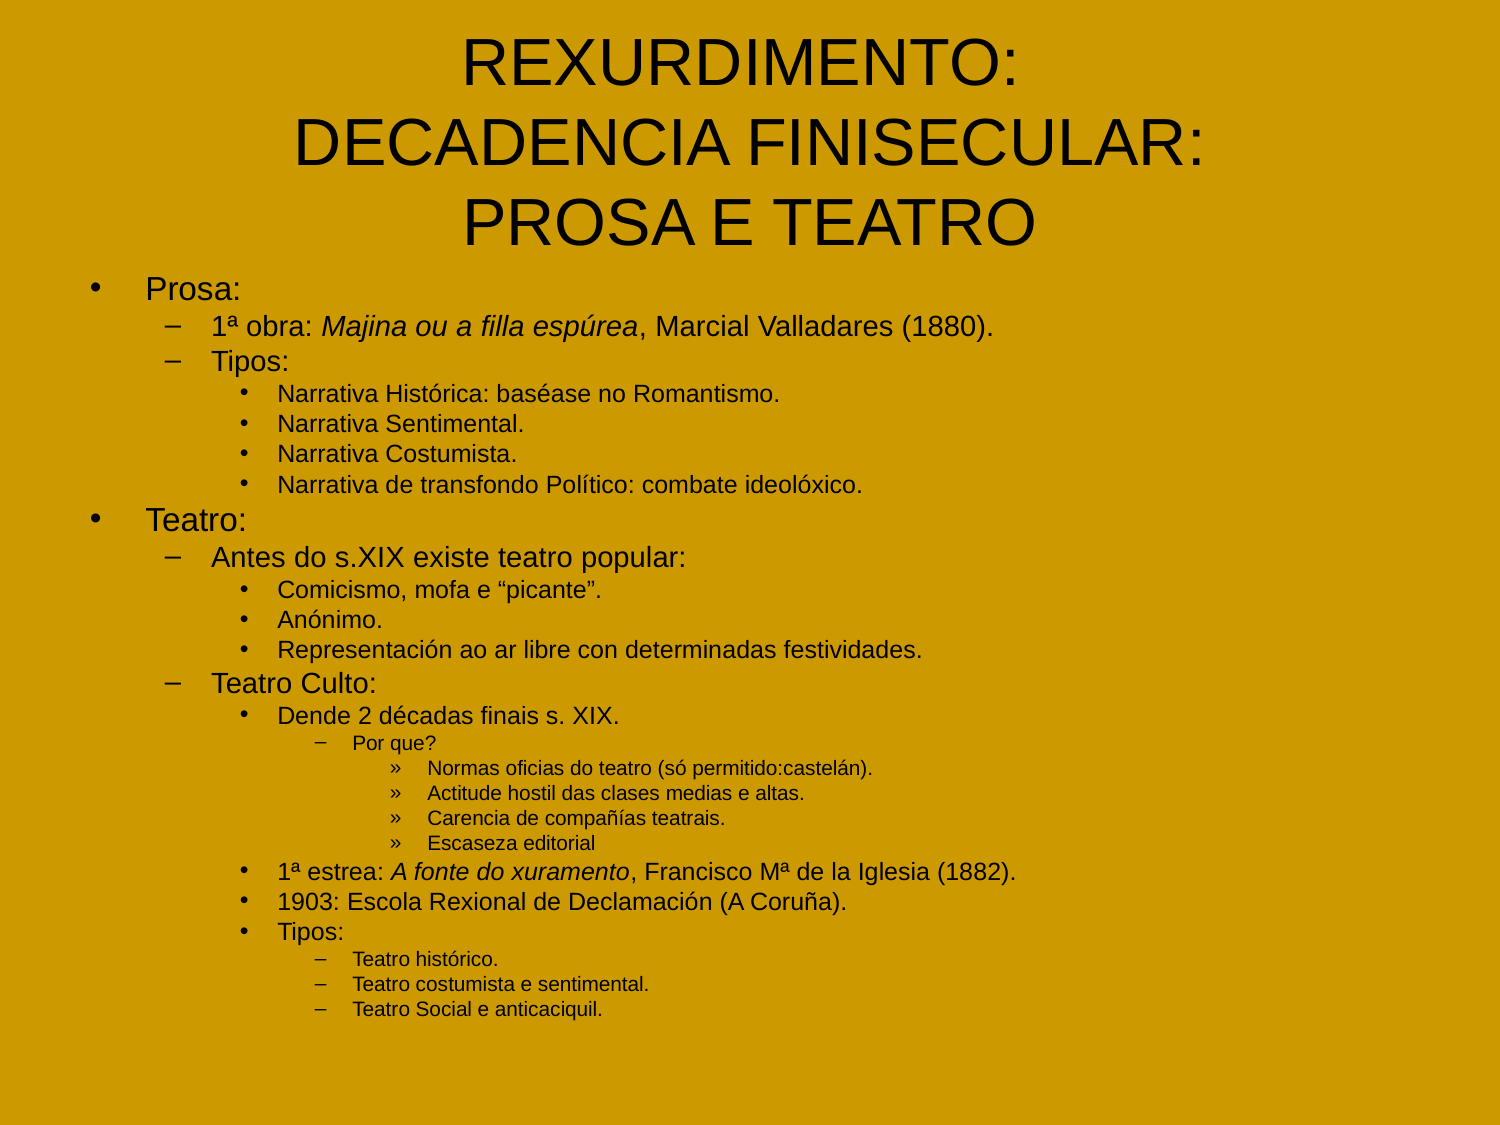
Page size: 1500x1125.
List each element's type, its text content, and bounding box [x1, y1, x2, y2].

list Prosa: 1ª obra: Majina ou a filla espúrea, Marcial Valladares (1880). Tipos: Narrativa Histórica: baséase no Romantismo. Narrativa Sentimental. Narrativa Costumista. Narrativa de transfondo Político: combate ideolóxico. Teatro: Antes do s.XIX existe teatro popular: Comicismo, mofa e “picante”. Anónimo. Representación ao ar libre con determinadas festividades. Teatro Culto: Dende 2 décadas finais s. XIX. Por que? Normas oficias do teatro (só permitido:castelán). Actitude hostil das clases medias e altas. Carencia de compañías teatrais. Escaseza editorial 1ª estrea: A fonte do xuramento, Francisco Mª de la Iglesia (1882). 1903: Escola Rexional de Declamación (A Coruña). Tipos: Teatro histórico. Teatro costumista e sentimental. Teatro Social e anticaciquil. [74, 266, 1426, 1036]
title REXURDIMENTO: DECADENCIA FINISECULAR: PROSA E TEATRO [74, 10, 1426, 266]
